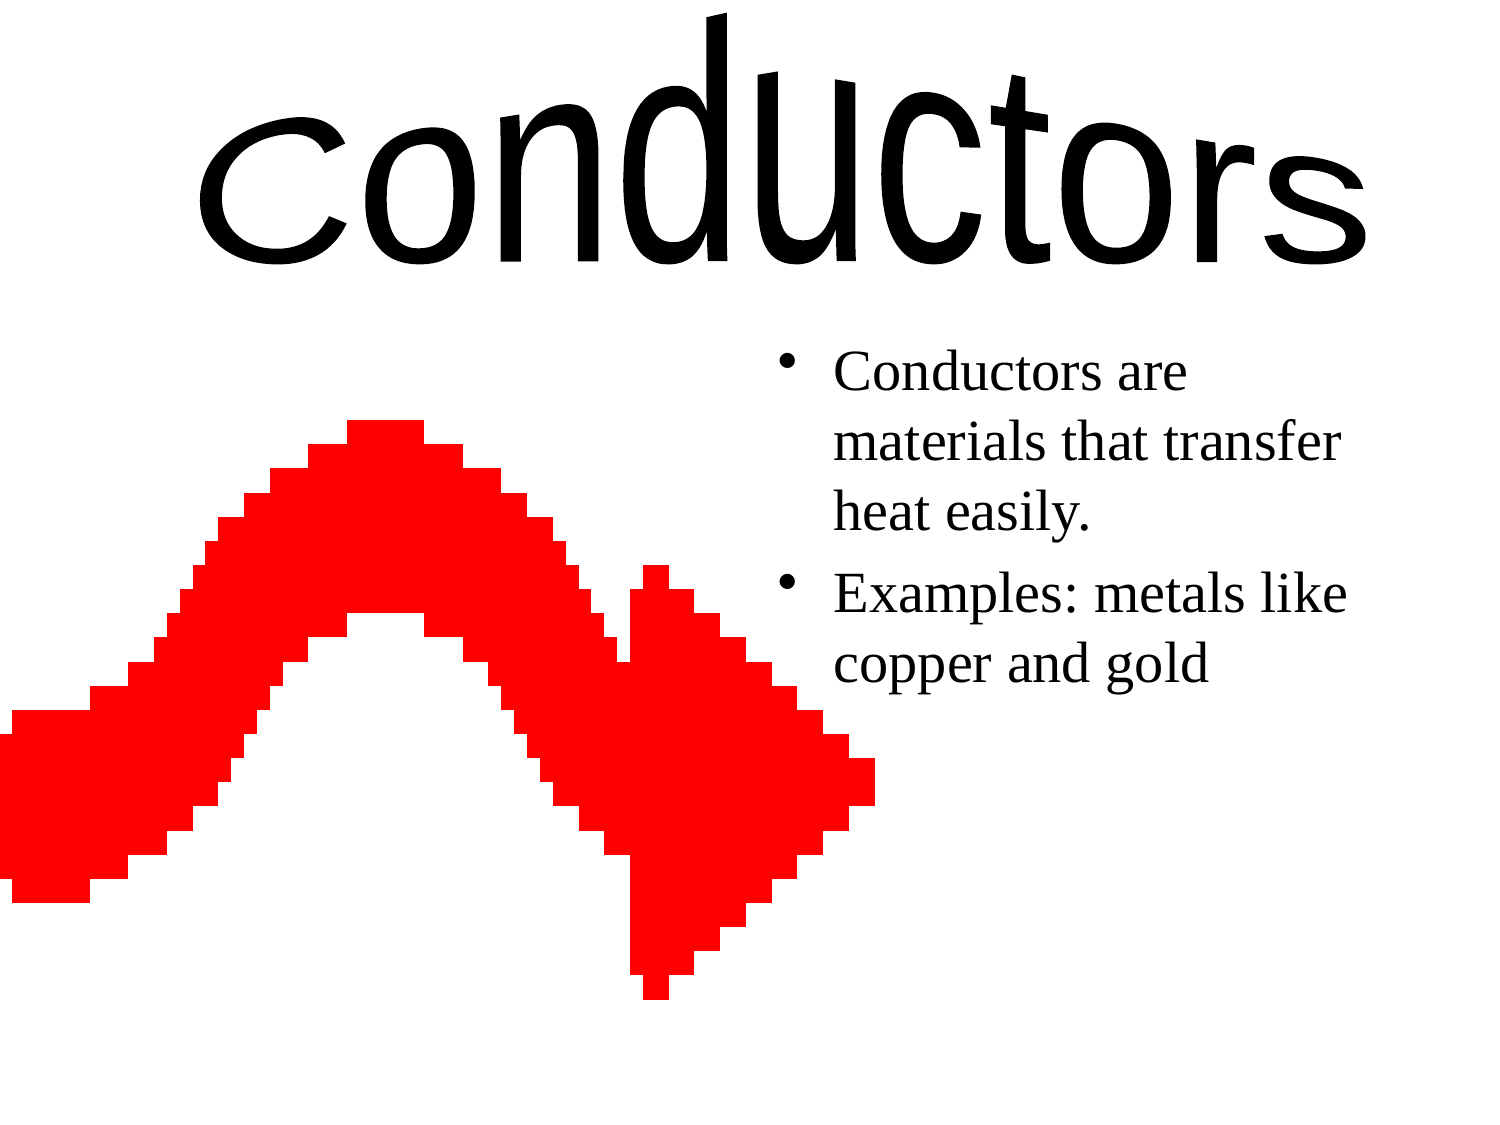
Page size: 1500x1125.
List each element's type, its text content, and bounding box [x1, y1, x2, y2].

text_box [0, 324, 876, 1001]
list Conductors are materials that transfer heat easily. Examples: metals like copper and gold [876, 324, 1388, 1001]
